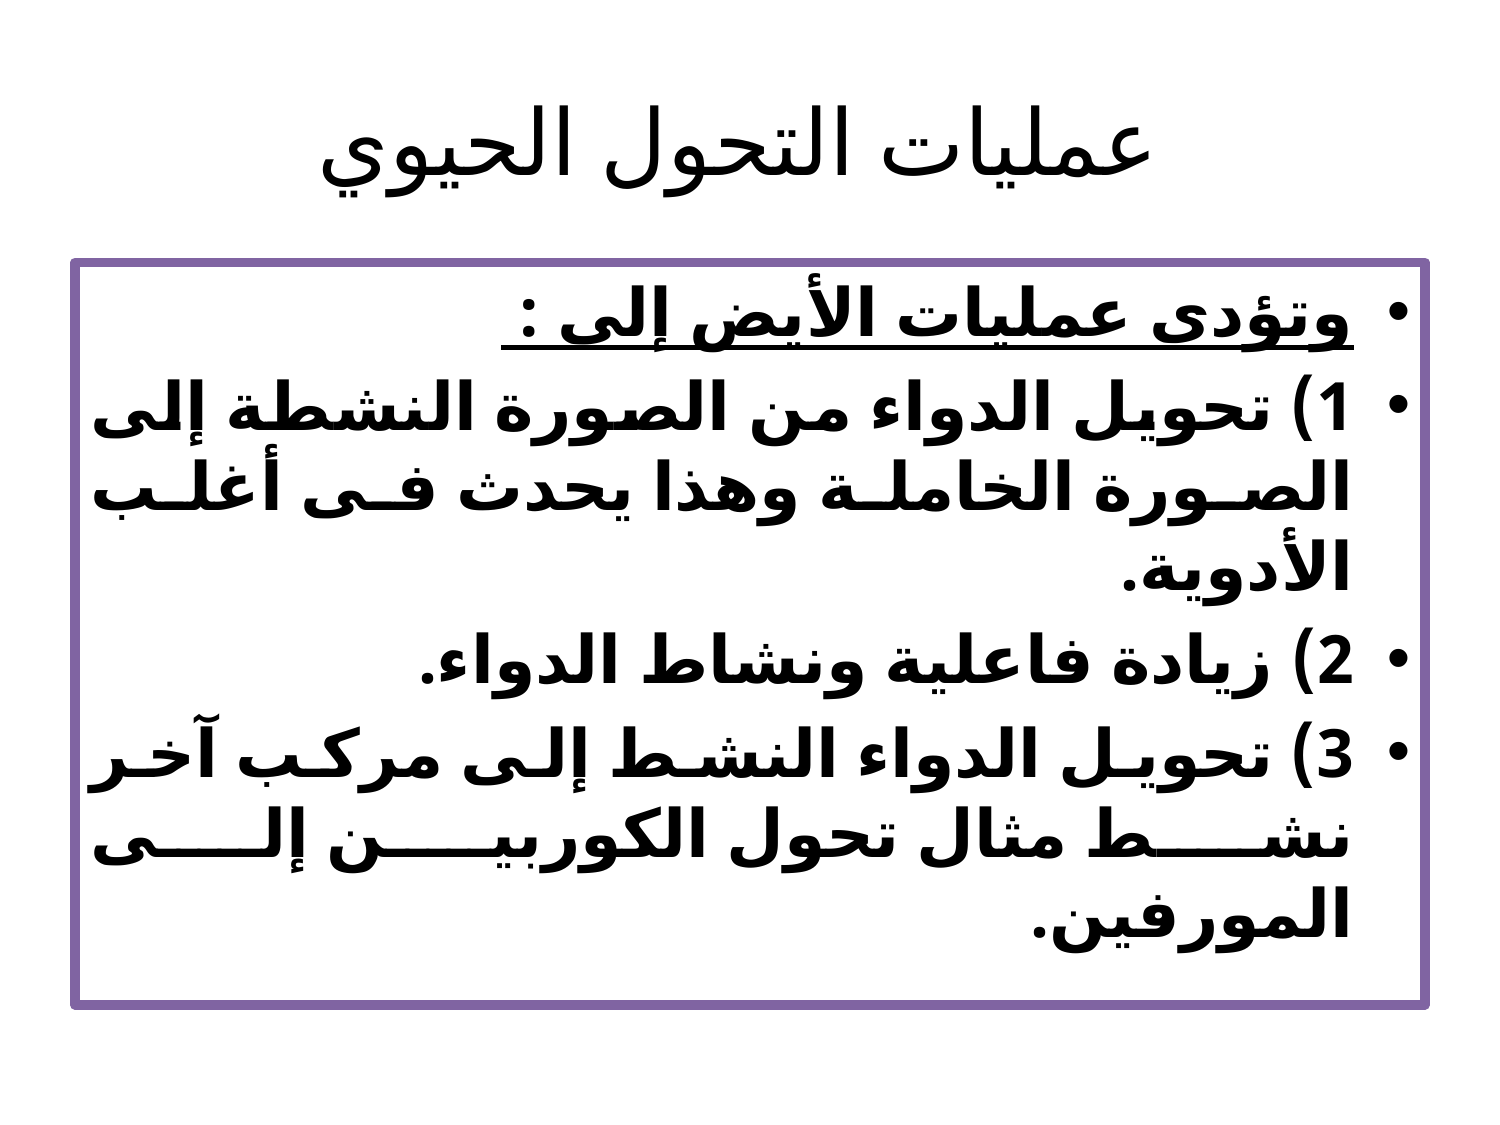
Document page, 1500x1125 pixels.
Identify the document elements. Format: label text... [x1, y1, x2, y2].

title عمليات التحول الحيوي [75, 45, 1425, 233]
list وتؤدى عمليات الأيض إلى : 1) تحويل الدواء من الصورة النشطة إلى الصورة الخاملة وهذا يحدث فى أغلب الأدوية. 2) زيادة فاعلية ونشاط الدواء. 3) تحويل الدواء النشط إلى مركب آخر نشط مثال تحول الكوربين إلى المورفين. [75, 262, 1425, 1005]
